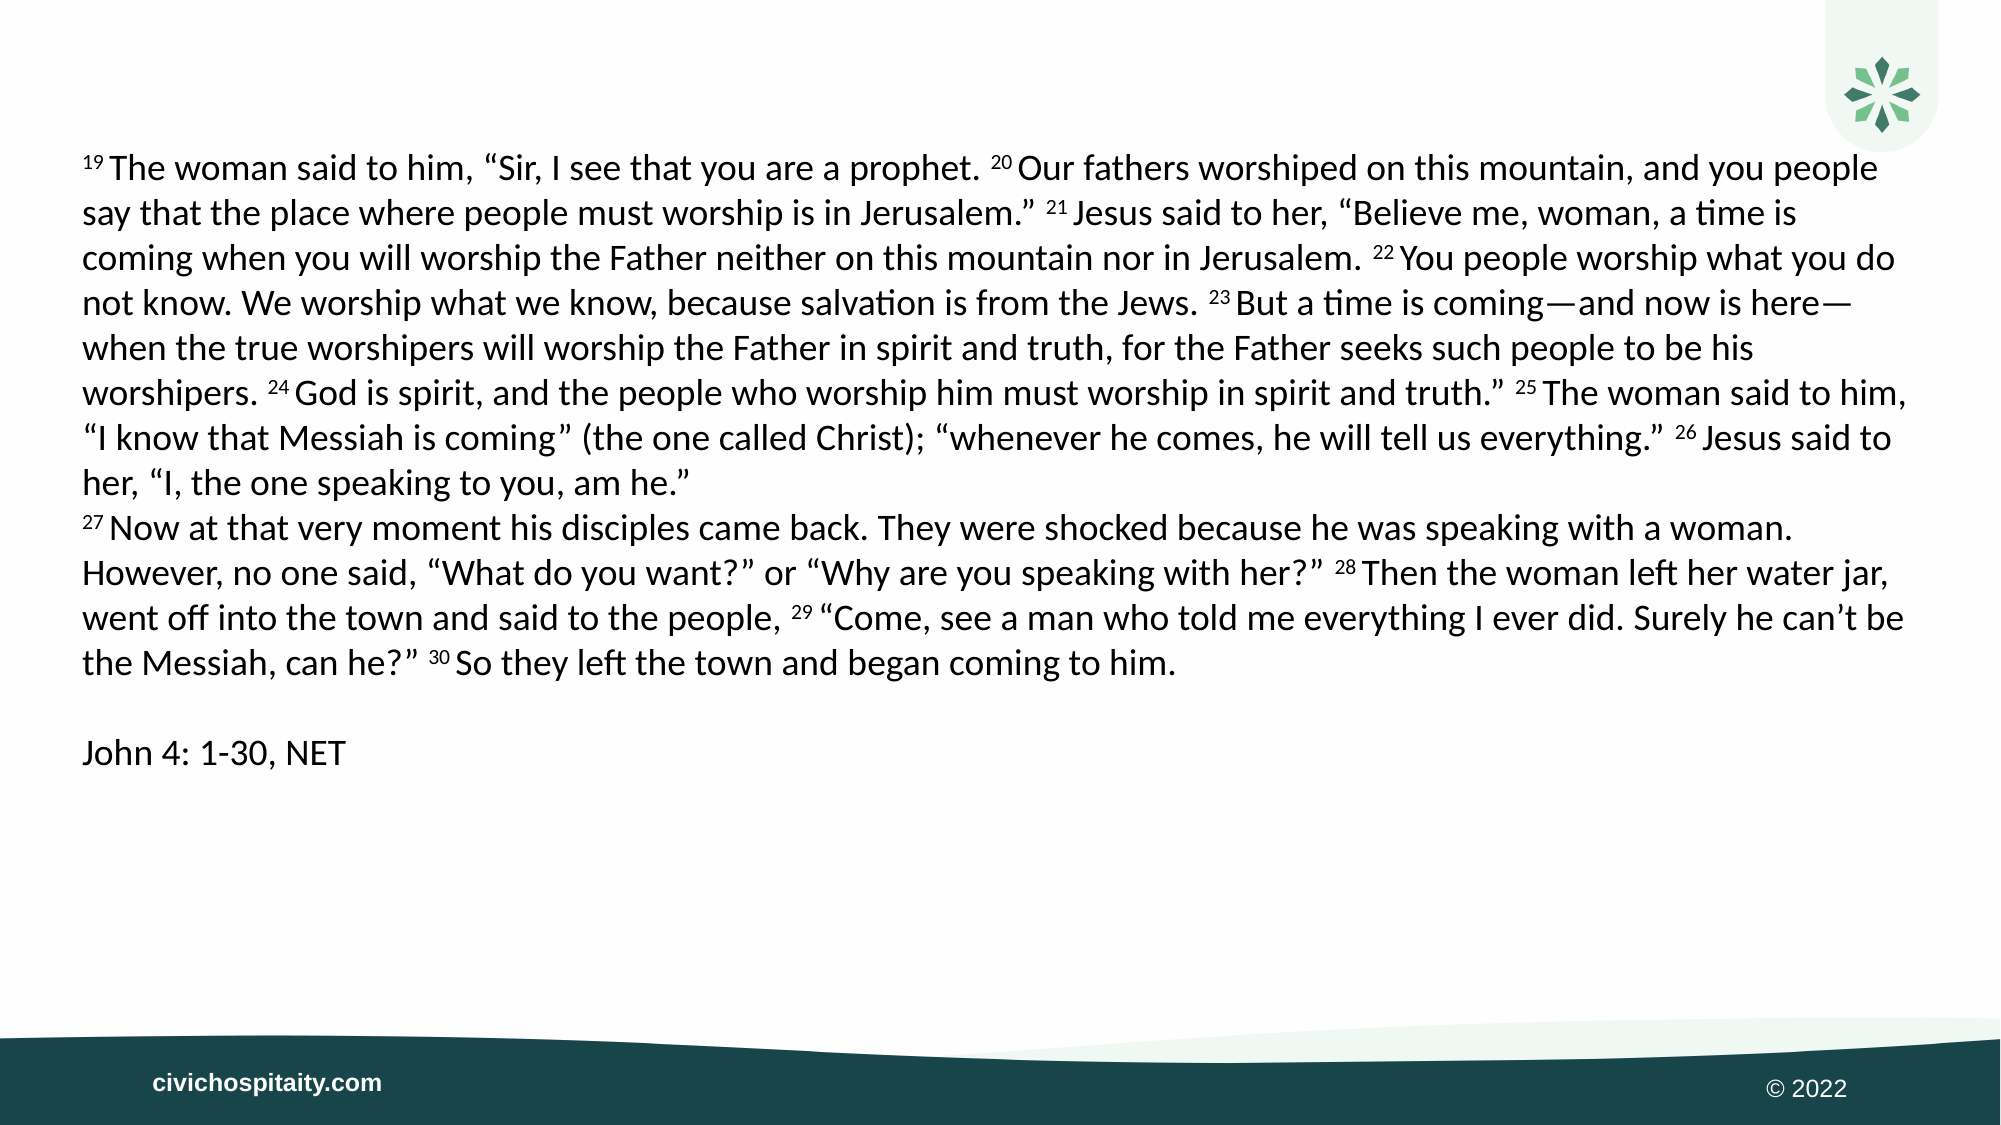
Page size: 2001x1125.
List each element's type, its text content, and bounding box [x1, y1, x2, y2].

text_box 19 The woman said to him, “Sir, I see that you are a prophet. 20 Our fathers worshiped on this mountain, and you people say that the place where people must worship is in Jerusalem.” 21 Jesus said to her, “Believe me, woman, a time is coming when you will worship the Father neither on this mountain nor in Jerusalem. 22 You people worship what you do not know. We worship what we know, because salvation is from the Jews. 23 But a time is coming—and now is here—when the true worshipers will worship the Father in spirit and truth, for the Father seeks such people to be his worshipers. 24 God is spirit, and the people who worship him must worship in spirit and truth.” 25 The woman said to him, “I know that Messiah is coming” (the one called Christ); “whenever he comes, he will tell us everything.” 26 Jesus said to her, “I, the one speaking to you, am he.” 27 Now at that very moment his disciples came back. They were shocked because he was speaking with a woman. However, no one said, “What do you want?” or “Why are you speaking with her?” 28 Then the woman left her water jar, went off into the town and said to the people, 29 “Come, see a man who told me everything I ever did. Surely he can’t be the Messiah, can he?” 30 So they left the town and began coming to him. John 4: 1-30, NET [67, 135, 1925, 781]
picture [0, 0, 2001, 1125]
